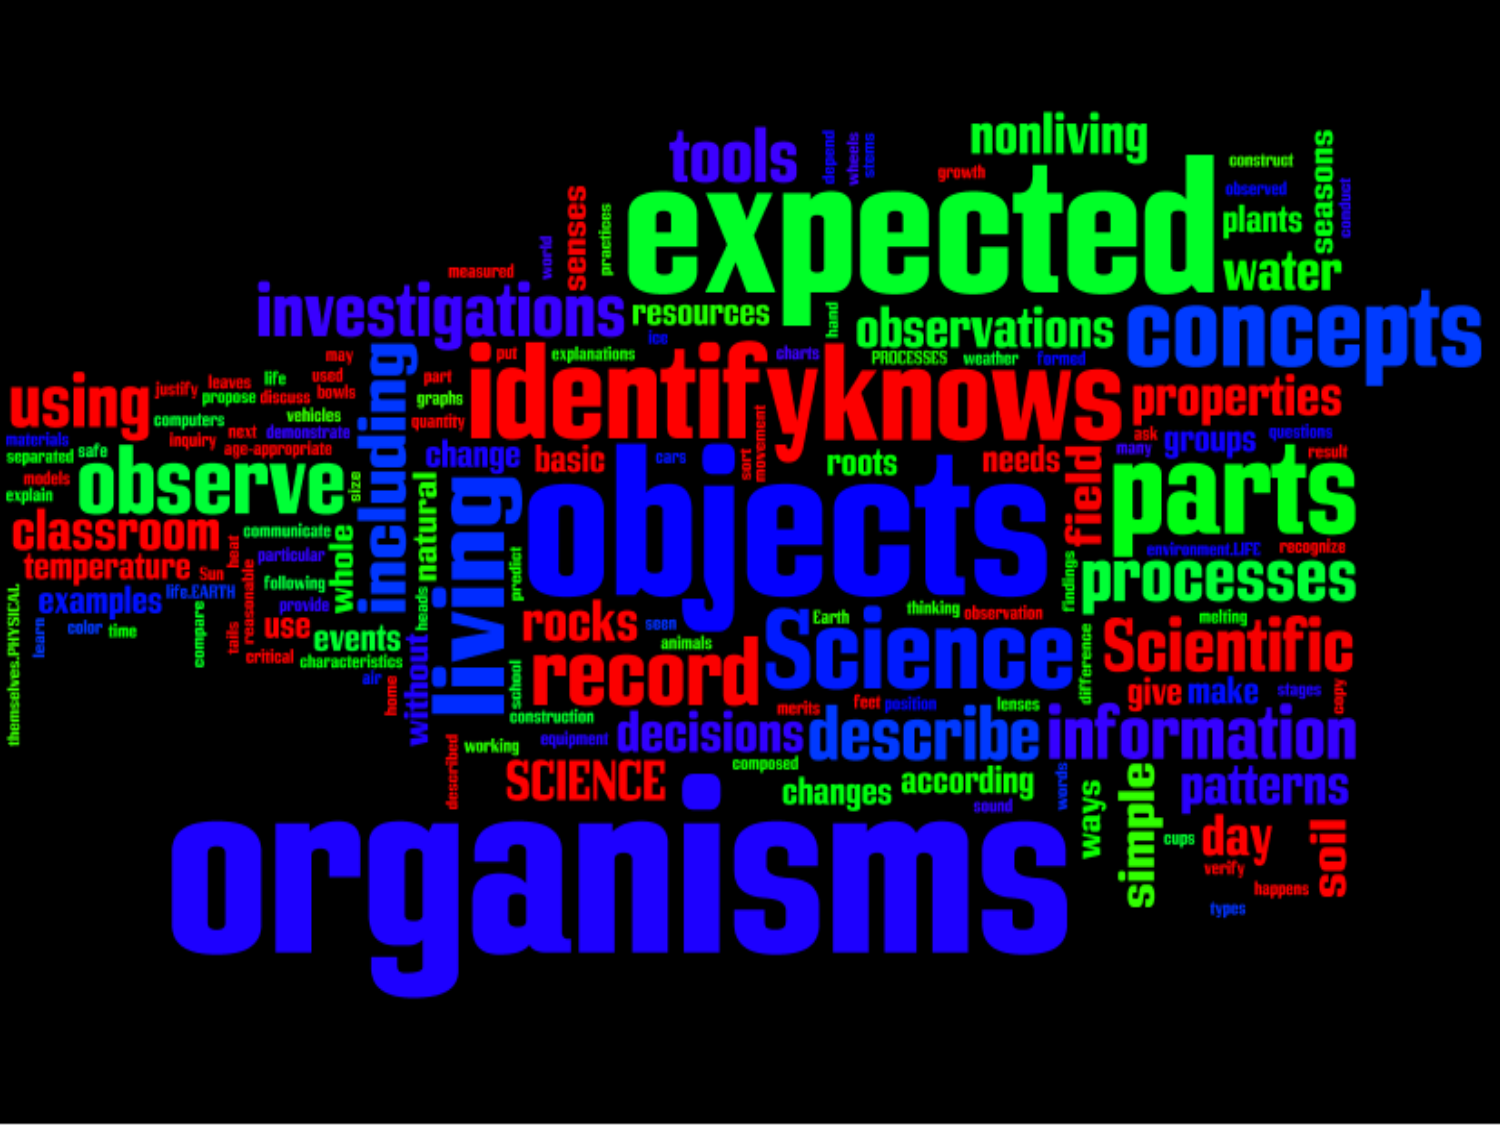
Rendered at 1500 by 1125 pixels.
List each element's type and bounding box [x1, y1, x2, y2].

list [0, 0, 1500, 1125]
